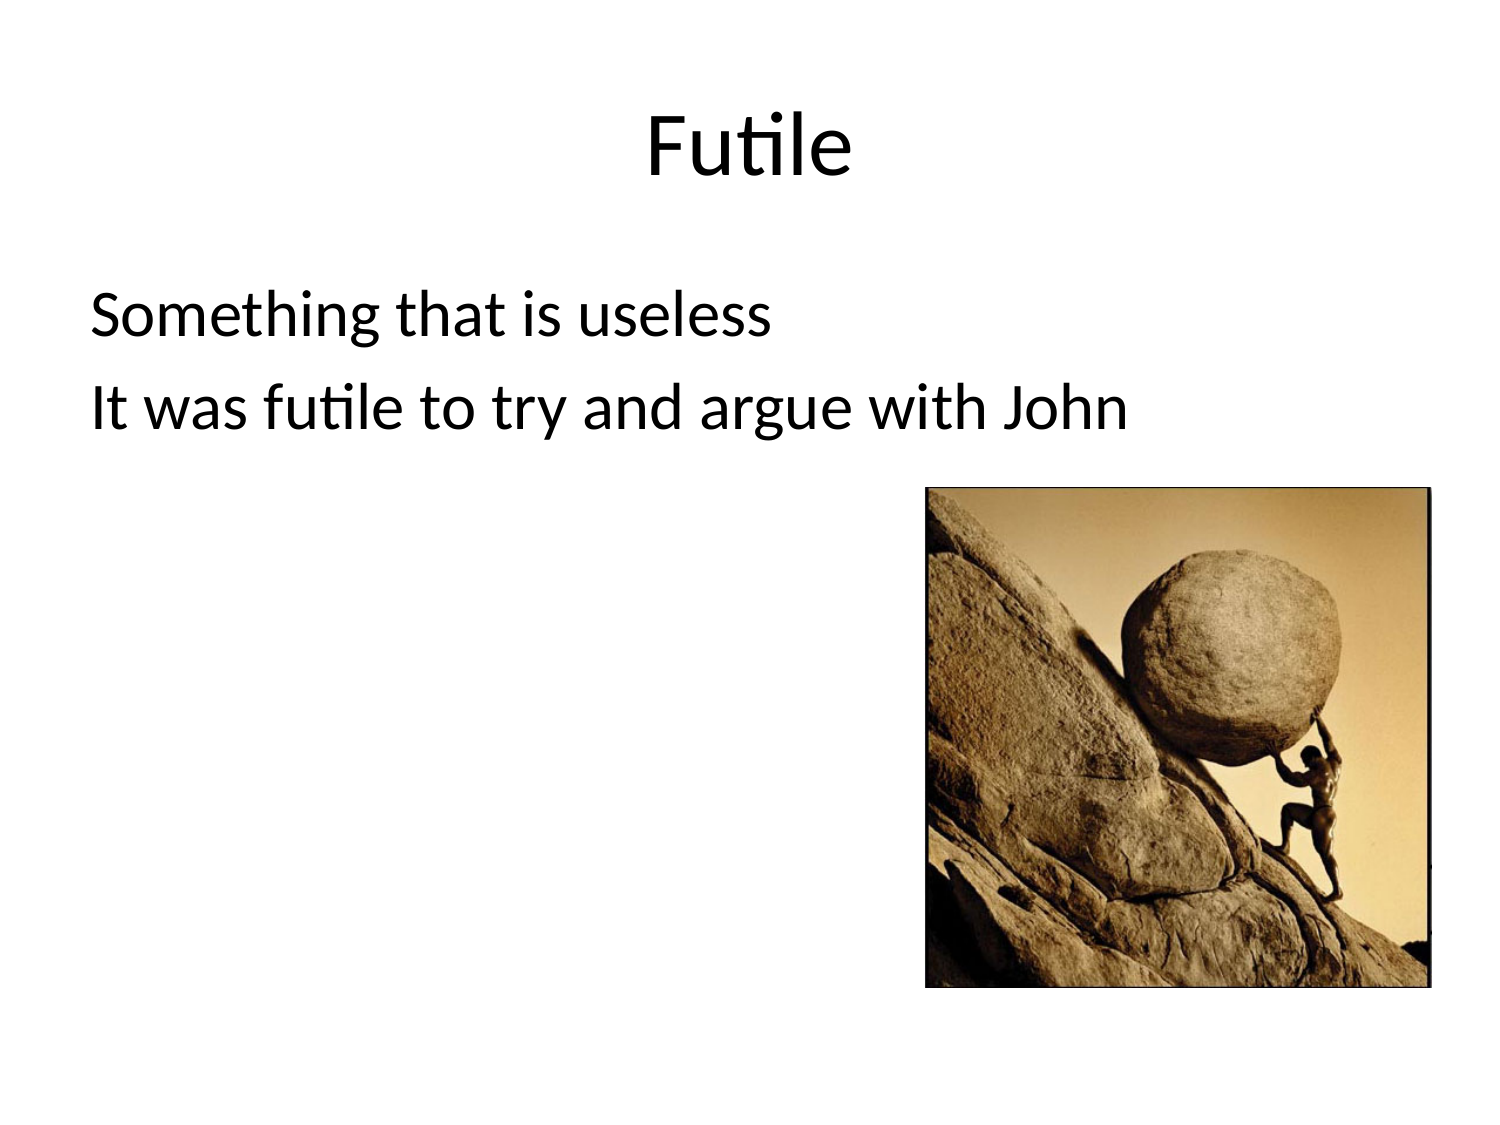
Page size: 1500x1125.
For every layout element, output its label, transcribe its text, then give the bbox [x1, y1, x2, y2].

picture [924, 487, 1433, 988]
title Futile [75, 45, 1425, 233]
list Something that is useless It was futile to try and argue with John [75, 262, 1425, 1005]
